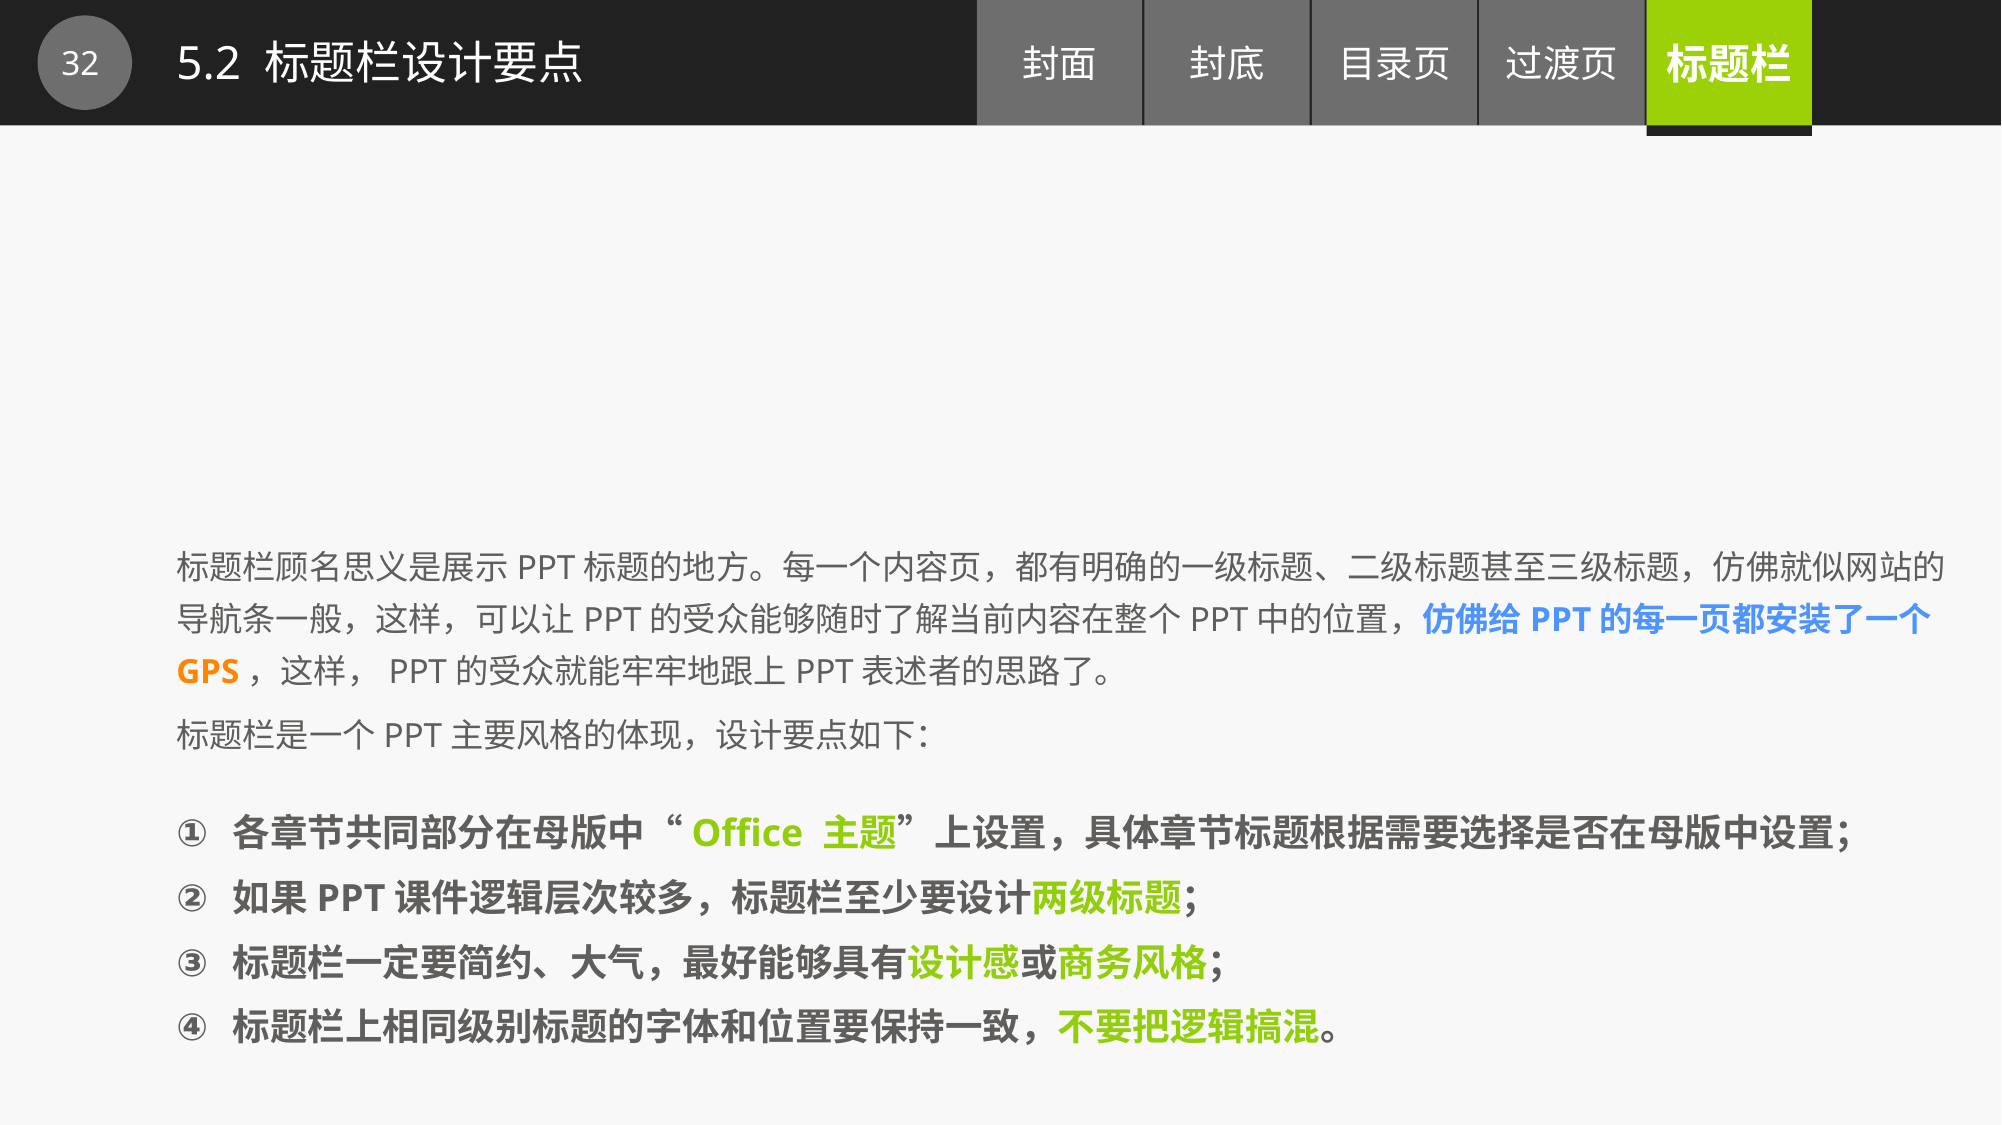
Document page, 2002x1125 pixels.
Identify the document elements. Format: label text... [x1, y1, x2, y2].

text_box 5.2 标题栏设计要点 [161, 25, 977, 96]
text_box 各章节共同部分在母版中“Office 主题”上设置，具体章节标题根据需要选择是否在母版中设置； 如果PPT课件逻辑层次较多，标题栏至少要设计两级标题； 标题栏一定要简约、大气，最好能够具有设计感或商务风格； 标题栏上相同级别标题的字体和位置要保持一致，不要把逻辑搞混。 [161, 788, 1964, 1056]
text_box 标题栏顾名思义是展示PPT标题的地方。每一个内容页，都有明确的一级标题、二级标题甚至三级标题，仿佛就似网站的导航条一般，这样，可以让PPT的受众能够随时了解当前内容在整个PPT中的位置，仿佛给PPT的每一页都安装了一个GPS，这样，PPT的受众就能牢牢地跟上PPT表述者的思路了。 标题栏是一个PPT主要风格的体现，设计要点如下： [161, 527, 1964, 762]
